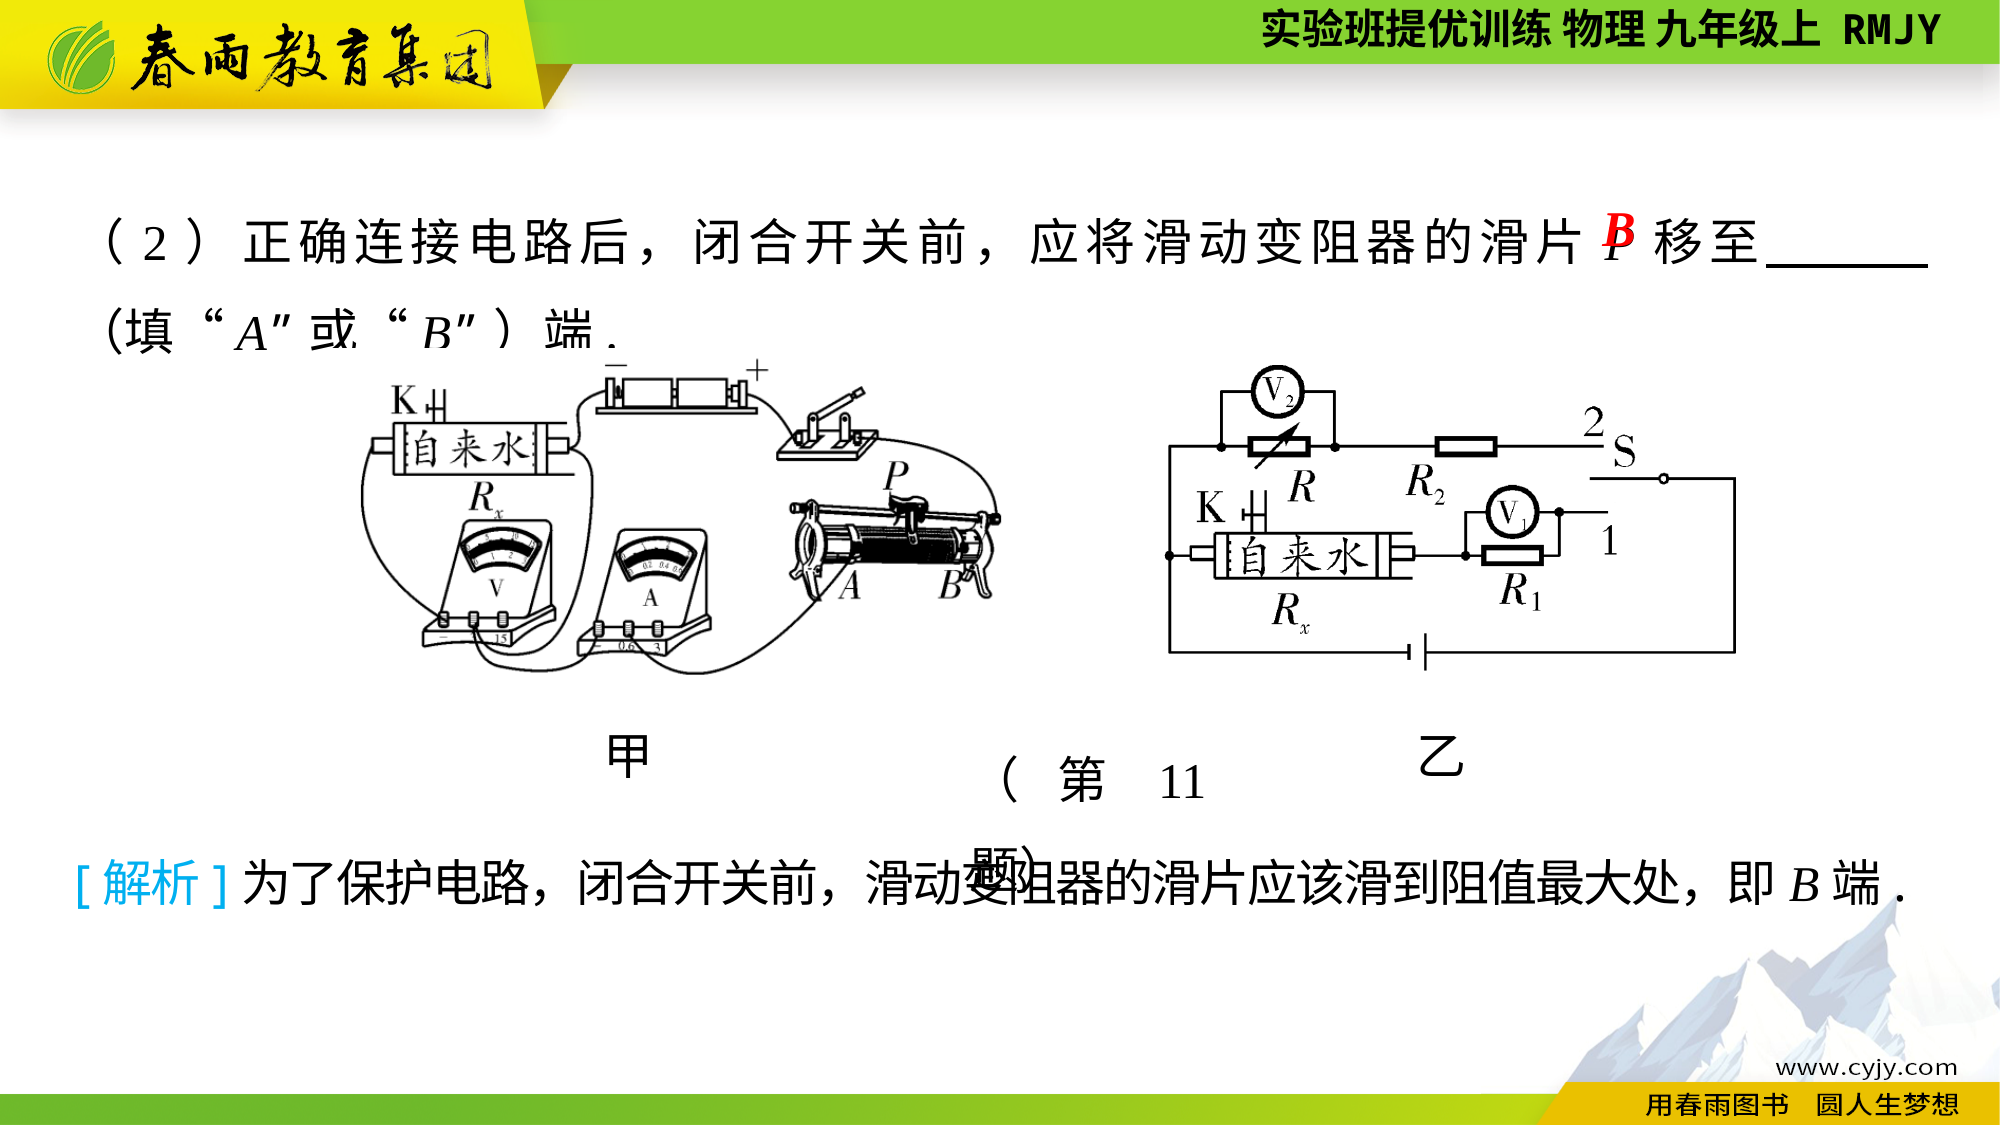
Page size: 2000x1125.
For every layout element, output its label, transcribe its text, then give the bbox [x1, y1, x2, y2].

picture [0, 0, 2000, 1125]
text_box B [1587, 188, 1651, 264]
text_box 甲 [588, 688, 669, 793]
text_box 乙 [1401, 687, 1482, 793]
text_box [解析]为了保护电路，闭合开关前，滑动变阻器的滑片应该滑到阻值最大处，即B端. [59, 813, 1944, 919]
list （2）正确连接电路后，闭合开关前，应将滑动变阻器的滑片P移至 （填“A”或“B”）端. [59, 172, 1944, 370]
text_box （第11题） [955, 711, 1233, 813]
